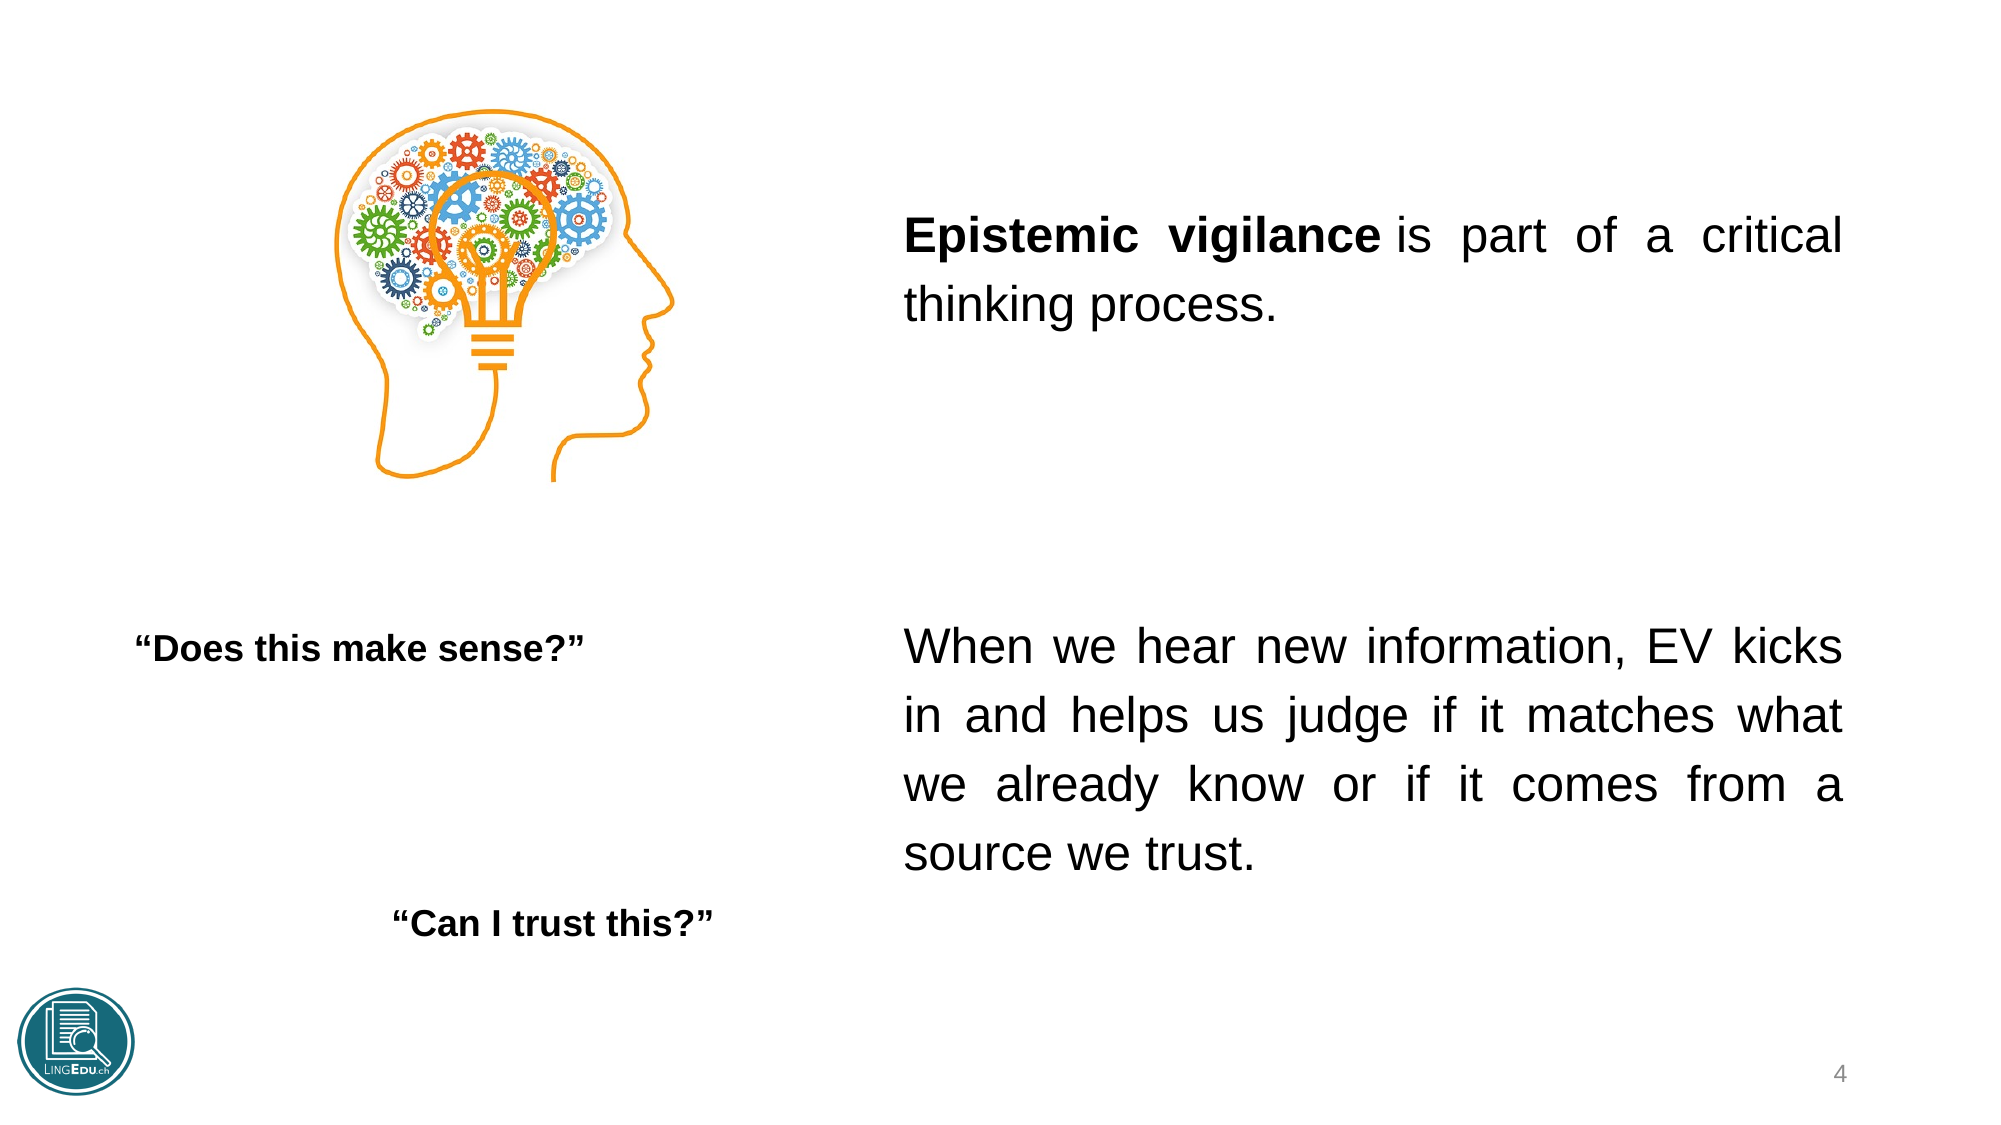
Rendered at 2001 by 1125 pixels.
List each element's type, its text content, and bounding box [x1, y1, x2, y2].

slide_number 4 [1768, 1042, 1863, 1103]
picture [96, 51, 889, 580]
picture [17, 987, 135, 1096]
text_box “Can I trust this?” [376, 891, 730, 952]
text_box “Does this make sense?” [119, 616, 601, 677]
text_box Epistemic vigilance is part of a critical thinking process. When we hear new information, EV kicks in and helps us judge if it matches what we already know or if it comes from a source we trust. [888, 185, 1859, 889]
